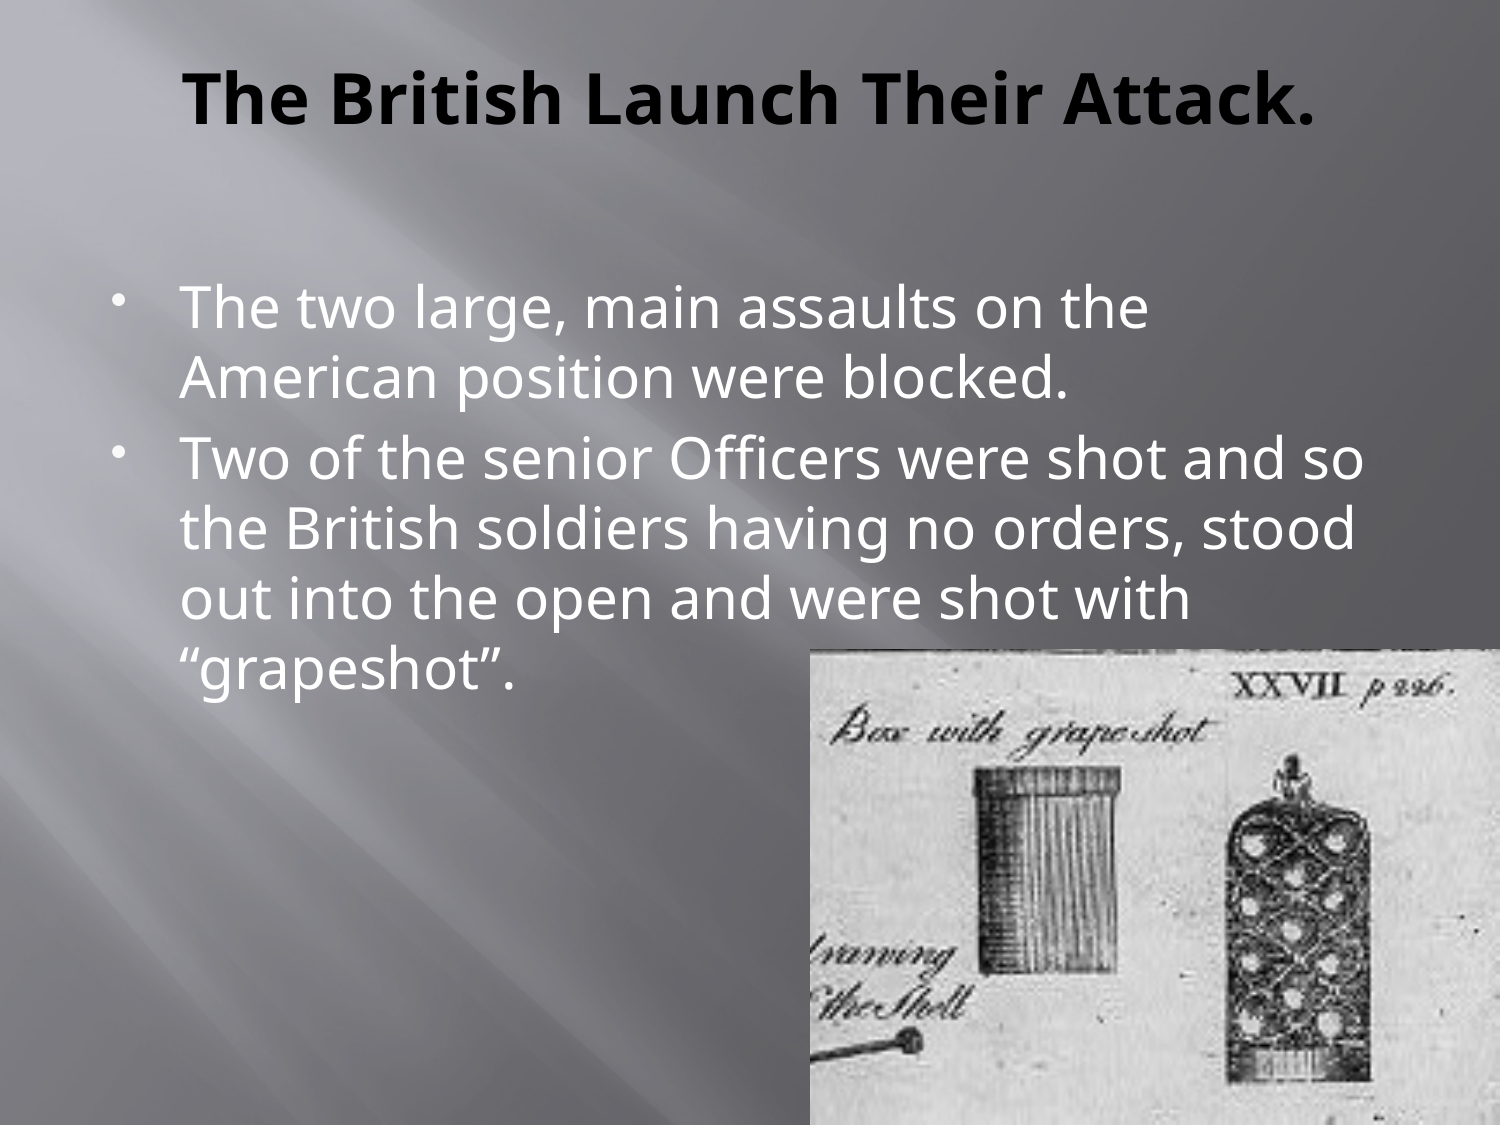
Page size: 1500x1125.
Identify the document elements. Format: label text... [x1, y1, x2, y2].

picture [809, 649, 1500, 1125]
list The two large, main assaults on the American position were blocked. Two of the senior Officers were shot and so the British soldiers having no orders, stood out into the open and were shot with “grapeshot”. [75, 262, 1425, 1035]
title The British Launch Their Attack. [75, 45, 1425, 233]
